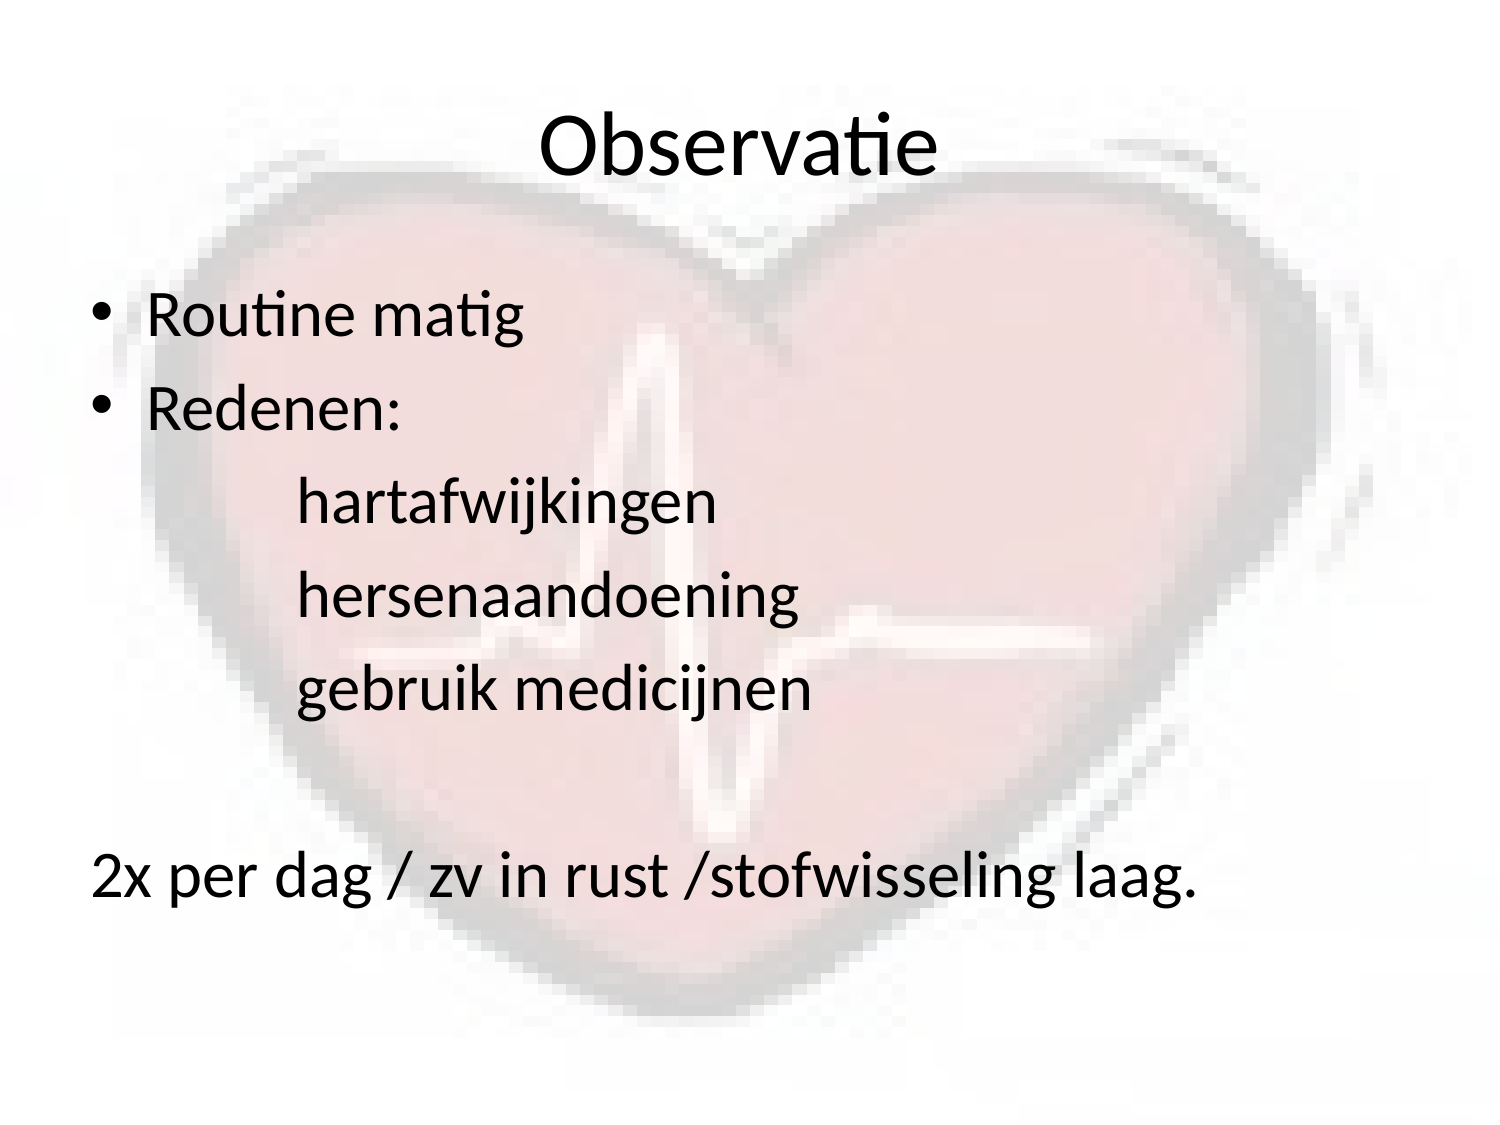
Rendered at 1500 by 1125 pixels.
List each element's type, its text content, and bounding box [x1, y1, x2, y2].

title Observatie [75, 45, 1425, 233]
list Routine matig Redenen: hartafwijkingen hersenaandoening gebruik medicijnen 2x per dag / zv in rust /stofwisseling laag. [75, 262, 1425, 1005]
